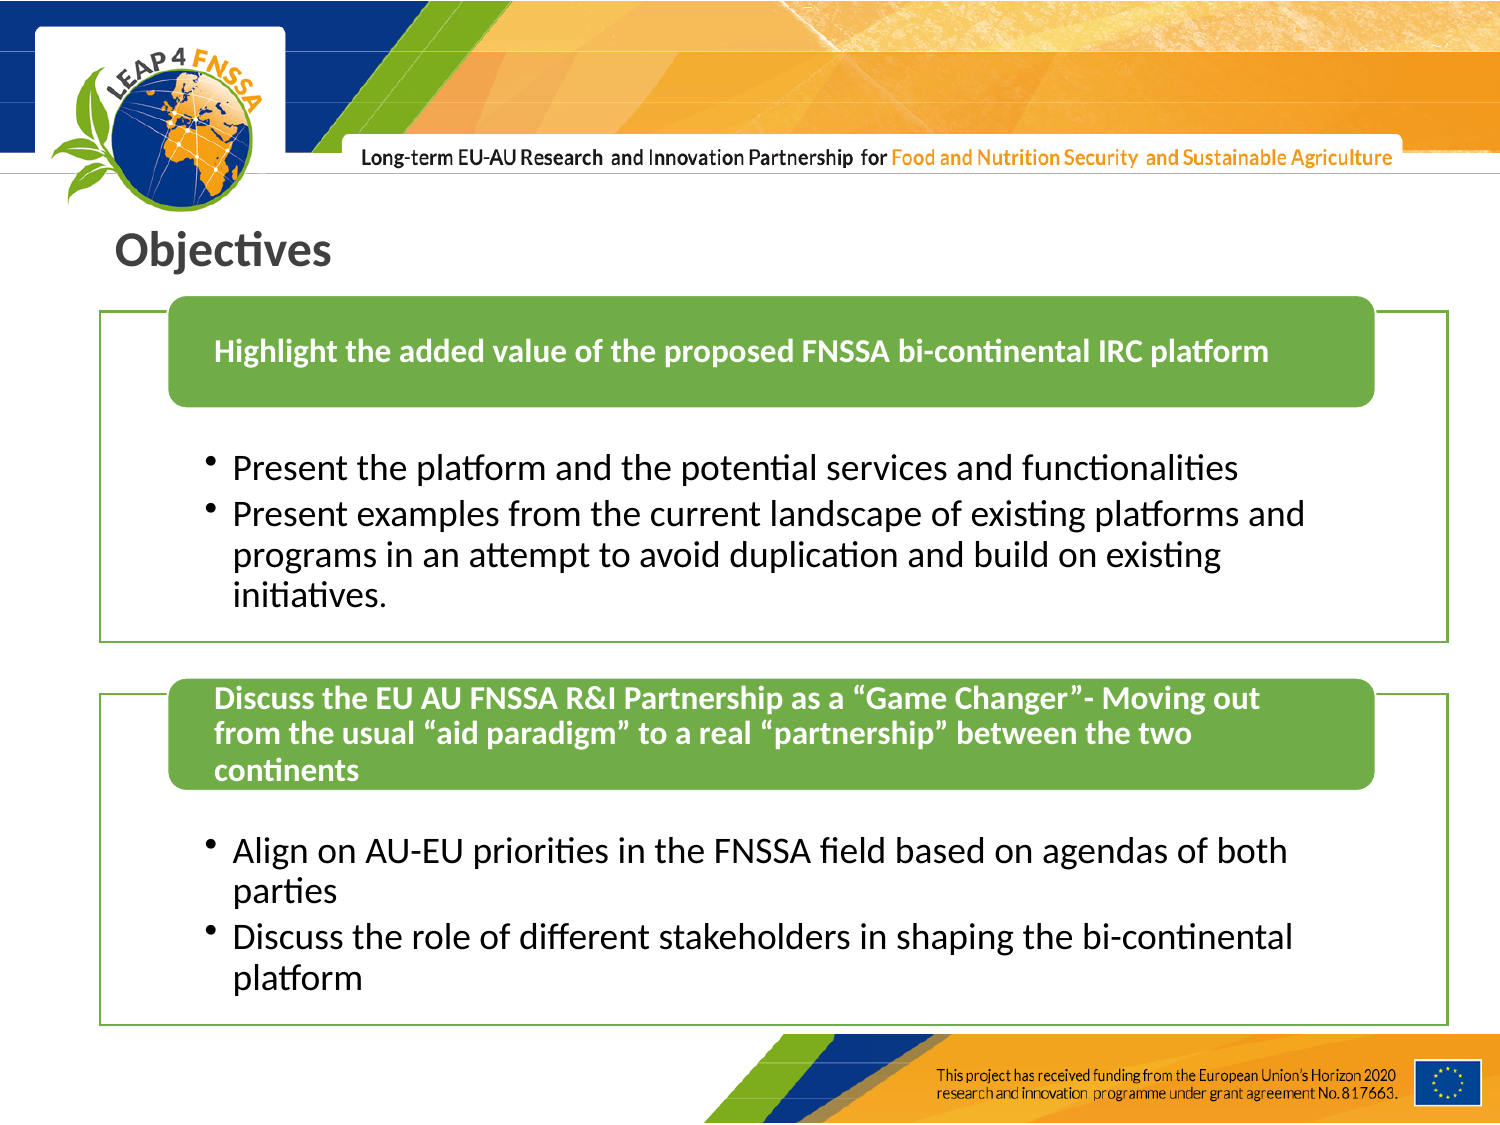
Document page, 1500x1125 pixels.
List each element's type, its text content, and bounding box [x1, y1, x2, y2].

picture [0, 1034, 1500, 1123]
picture [0, 1, 1500, 251]
list Objectives [99, 215, 1448, 292]
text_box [99, 292, 1448, 1028]
